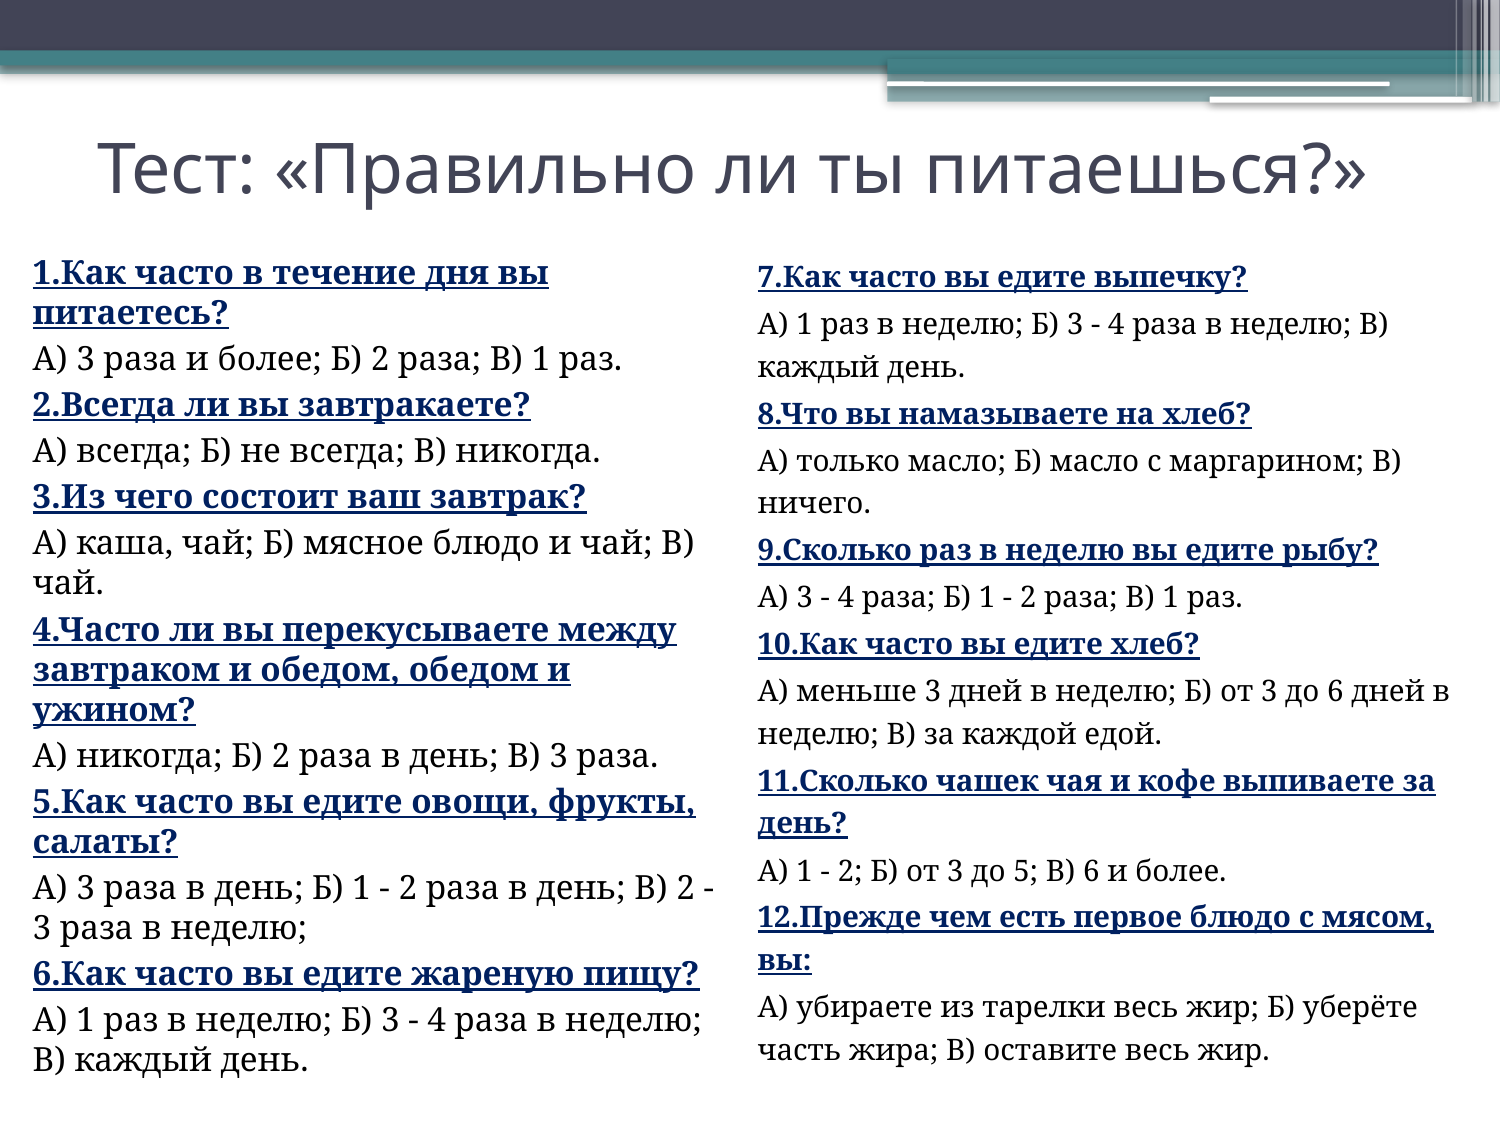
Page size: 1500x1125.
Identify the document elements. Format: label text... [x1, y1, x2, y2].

list 1.Как часто в течение дня вы питаетесь? А) 3 раза и более; Б) 2 раза; В) 1 раз. 2.Всегда ли вы завтракаете? А) всегда; Б) не всегда; В) никогда. 3.Из чего состоит ваш завтрак? А) каша, чай; Б) мясное блюдо и чай; В) чай. 4.Часто ли вы перекусываете между завтраком и обедом, обедом и ужином? А) никогда; Б) 2 раза в день; В) 3 раза. 5.Как часто вы едите овощи, фрукты, салаты? А) 3 раза в день; Б) 1 - 2 раза в день; В) 2 - 3 раза в неделю; 6.Как часто вы едите жареную пищу? А) 1 раз в неделю; Б) 3 - 4 раза в неделю; В) каждый день. [0, 243, 726, 1010]
title Тест: «Правильно ли ты питаешься?» [82, 78, 1433, 243]
list 7.Как часто вы едите выпечку? А) 1 раз в неделю; Б) 3 - 4 раза в неделю; В) каждый день. 8.Что вы намазываете на хлеб? А) только масло; Б) масло с маргарином; В) ничего. 9.Сколько раз в неделю вы едите рыбу? А) 3 - 4 раза; Б) 1 - 2 раза; В) 1 раз. 10.Как часто вы едите хлеб? А) меньше 3 дней в неделю; Б) от 3 до 6 дней в неделю; В) за каждой едой. 11.Сколько чашек чая и кофе выпиваете за день? А) 1 - 2; Б) от 3 до 5; В) 6 и более. 12.Прежде чем есть первое блюдо с мясом, вы: А) убираете из тарелки весь жир; Б) уберёте часть жира; В) оставите весь жир. [726, 243, 1500, 1083]
